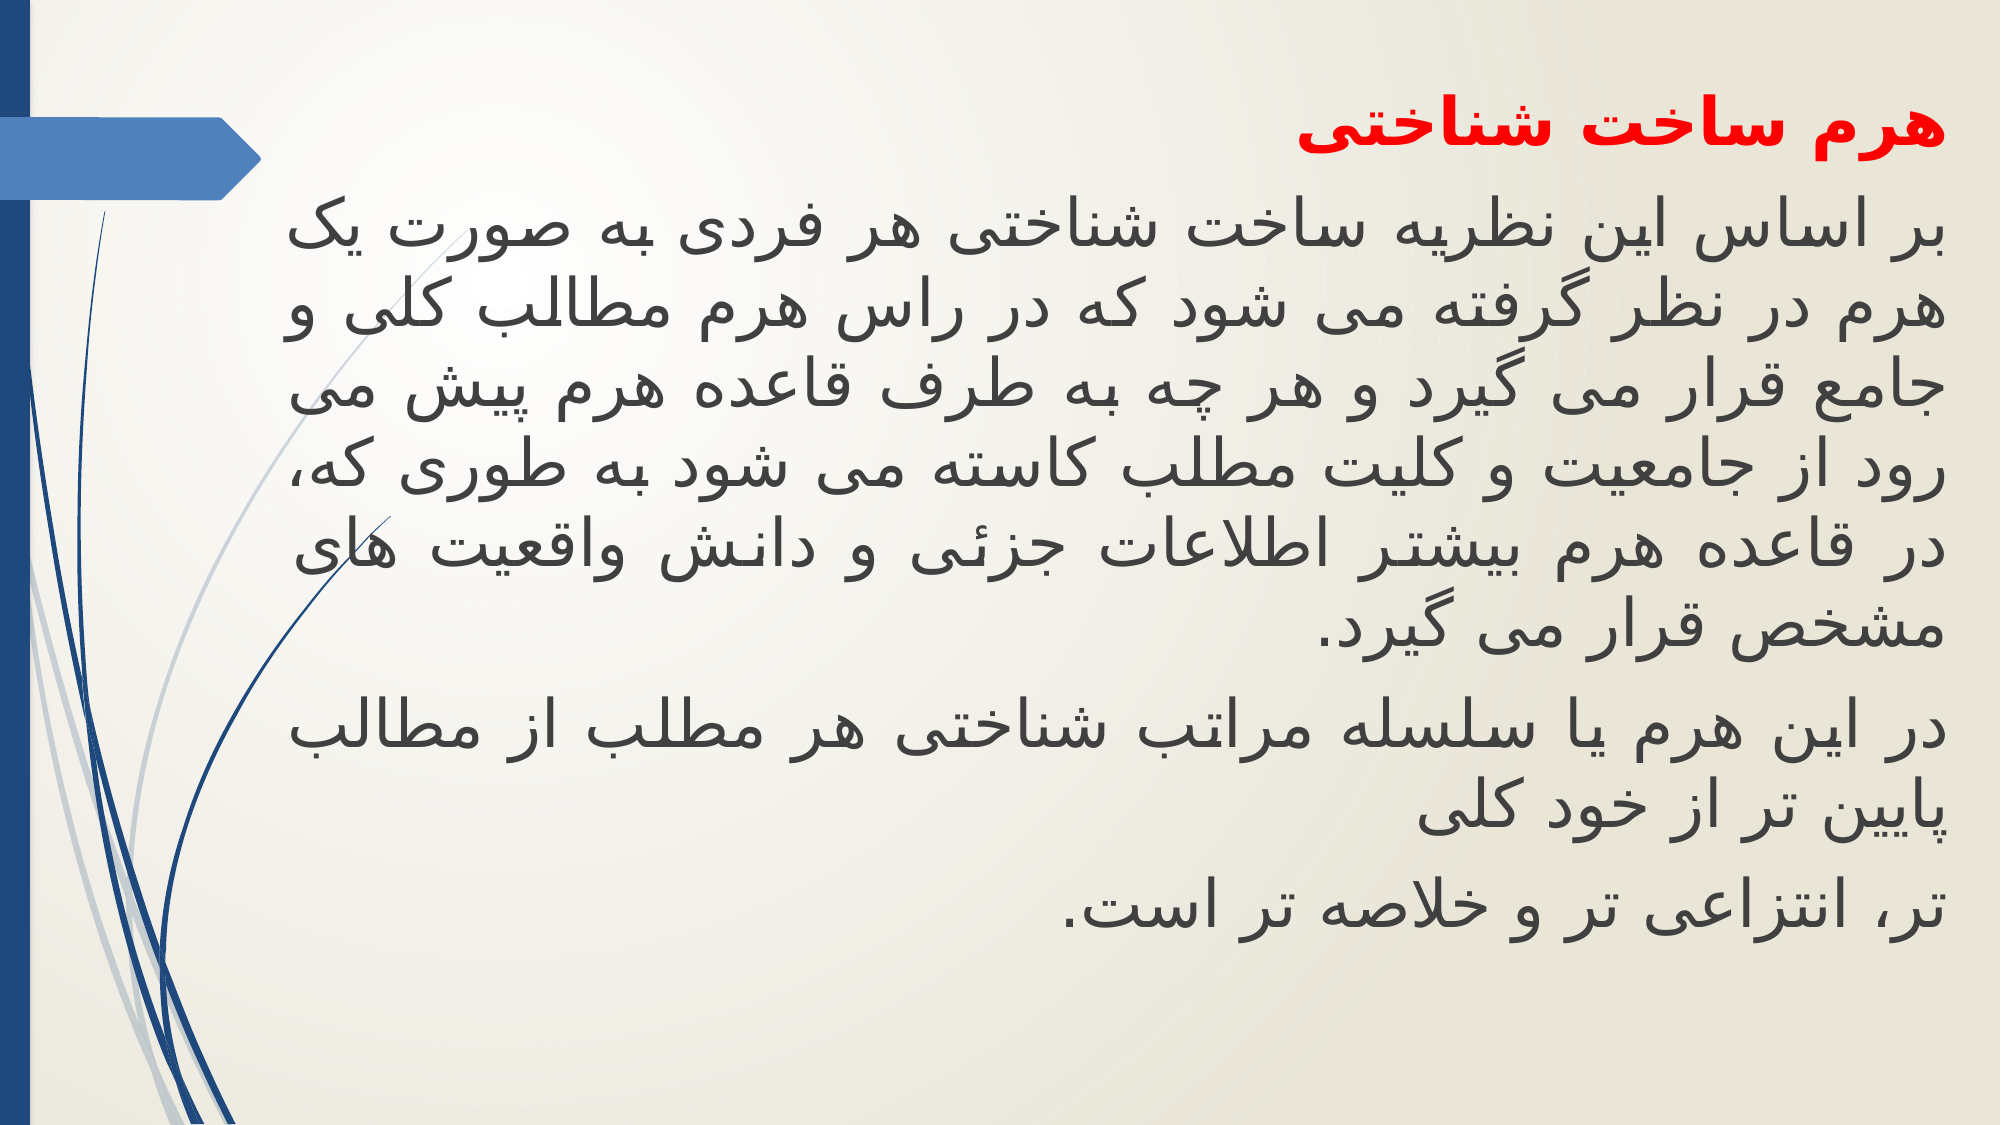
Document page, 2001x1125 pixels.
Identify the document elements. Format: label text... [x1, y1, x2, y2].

list هرم ساخت شناختی بر اساس این نظریه ساخت شناختی هر فردی به صورت یک هرم در نظر گرفته می شود که در راس هرم مطالب کلی و جامع قرار می گیرد و هر چه به طرف قاعده هرم پیش می رود از جامعیت و کلیت مطلب کاسته می شود به طوری که، در قاعده هرم بیشتر اطلاعات جزئی و دانش واقعیت های مشخص قرار می گیرد. در این هرم یا سلسله مراتب شناختی هر مطلب از مطالب پایین تر از خود کلی تر، انتزاعی تر و خلاصه تر است. [269, 71, 1965, 746]
